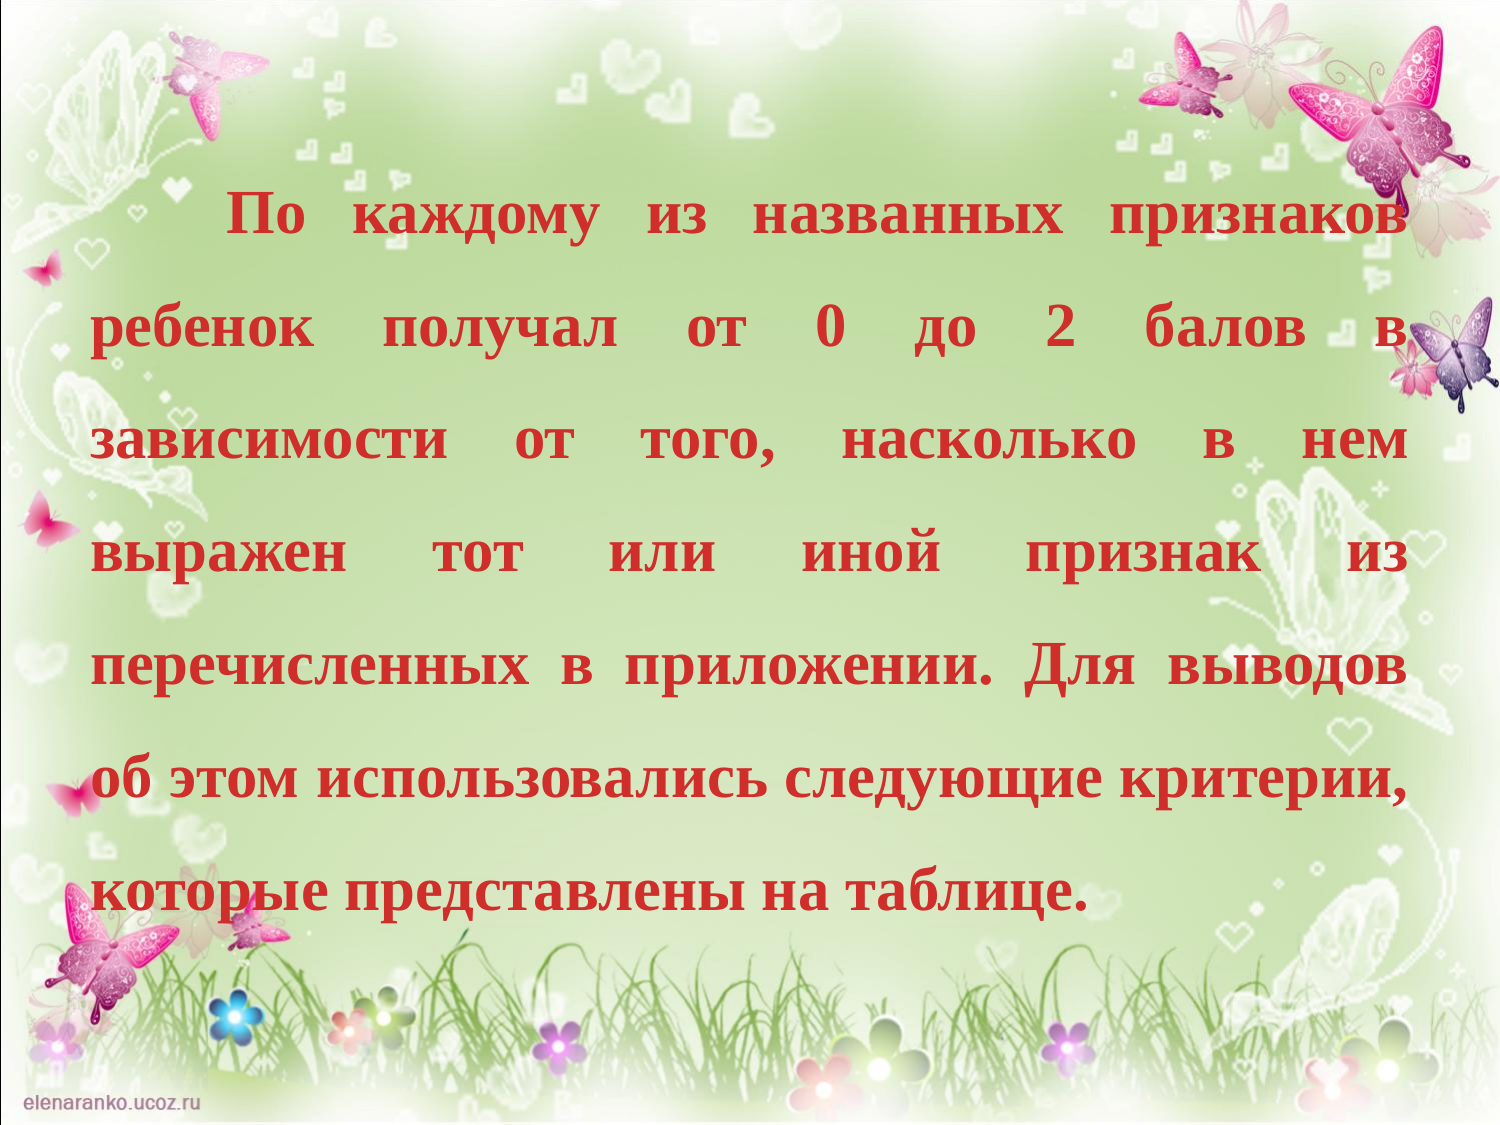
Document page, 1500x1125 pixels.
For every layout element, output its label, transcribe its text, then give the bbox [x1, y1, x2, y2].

list По каждому из названных признаков ребенок получал от 0 до 2 балов в зависимости от того, насколько в нем выражен тот или иной признак из перечисленных в приложении. Для выводов об этом использовались следующие критерии, которые представлены на таблице. [75, 125, 1425, 1005]
picture [0, 0, 1500, 1125]
